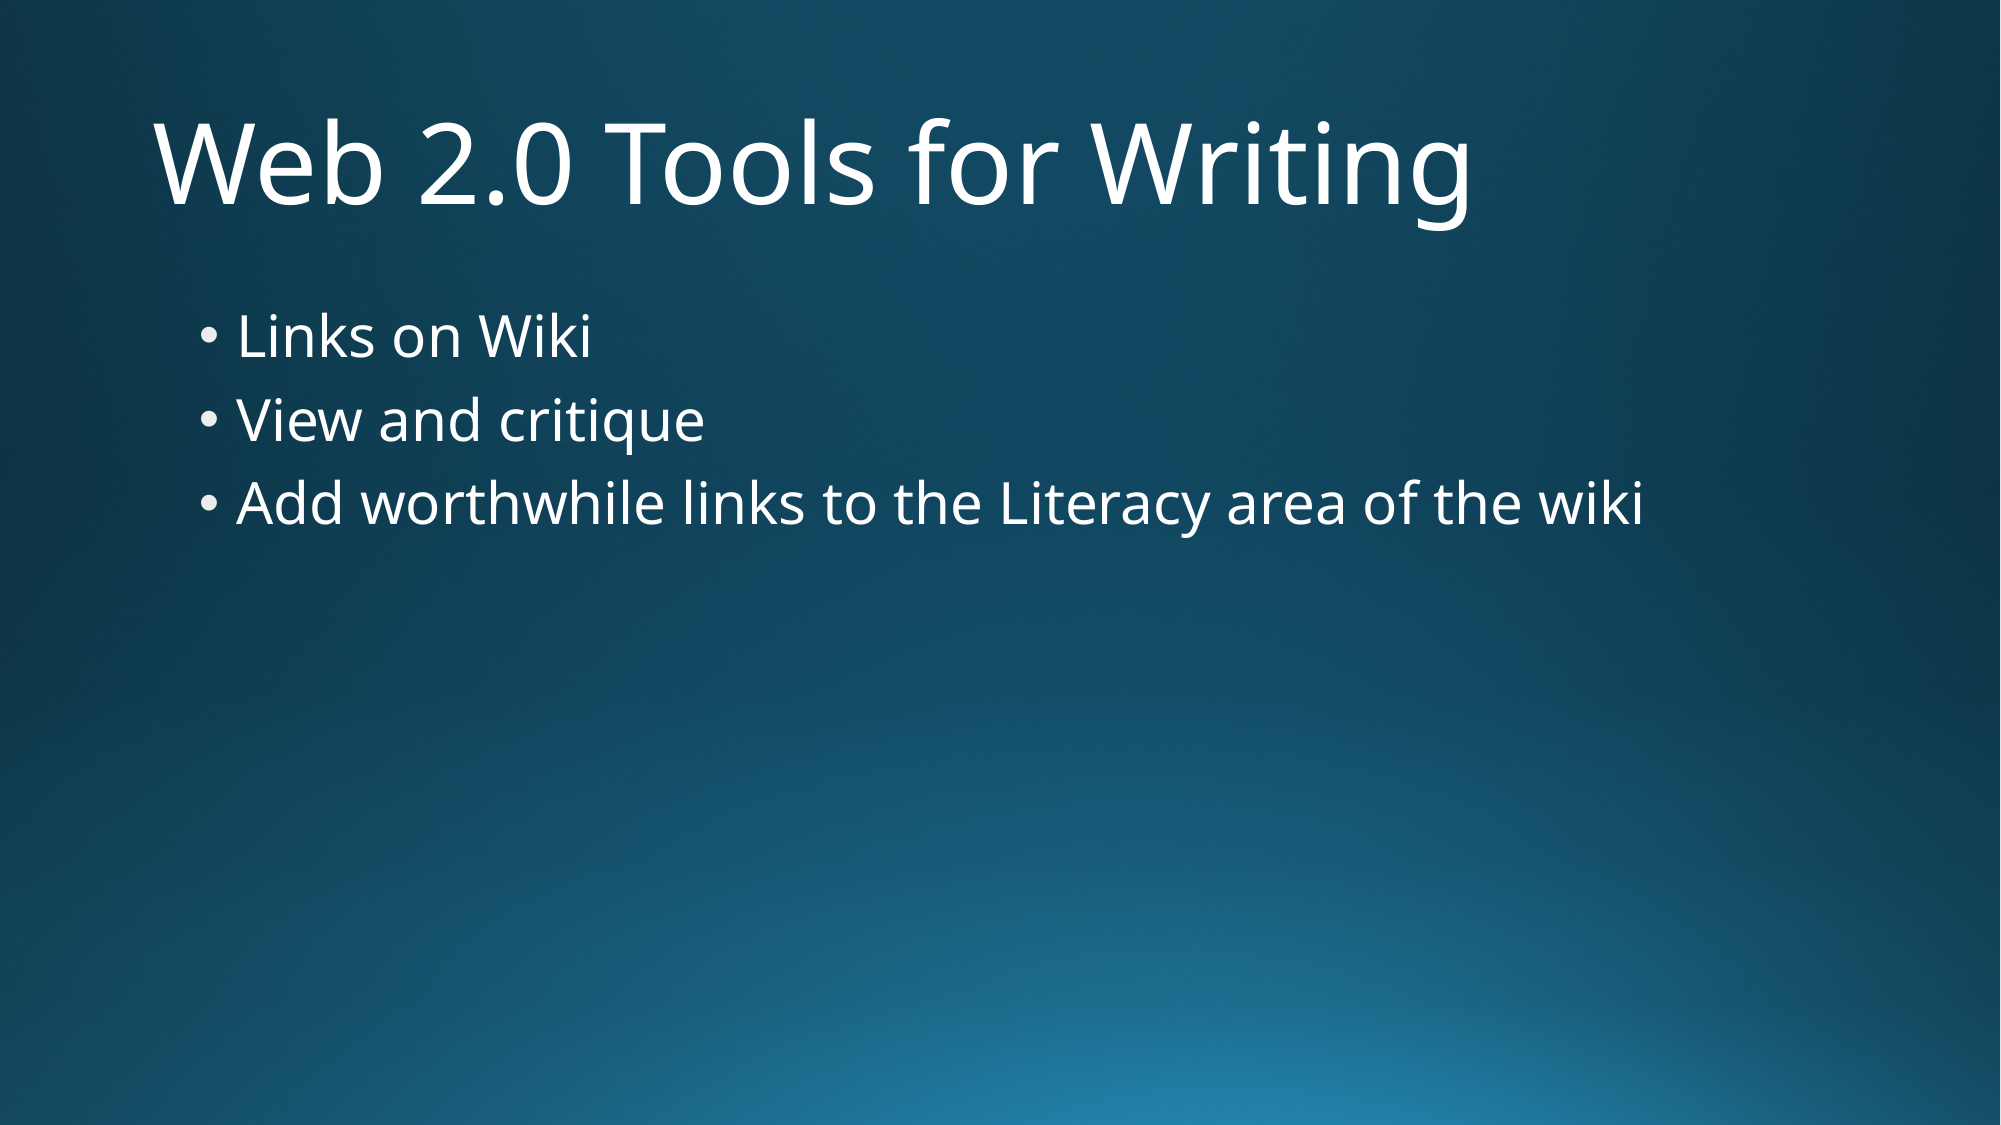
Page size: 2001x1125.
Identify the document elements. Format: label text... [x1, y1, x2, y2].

list Links on Wiki View and critique Add worthwhile links to the Literacy area of the wiki [183, 299, 1863, 1014]
title Web 2.0 Tools for Writing [137, 59, 1863, 278]
picture [0, 0, 2001, 1125]
